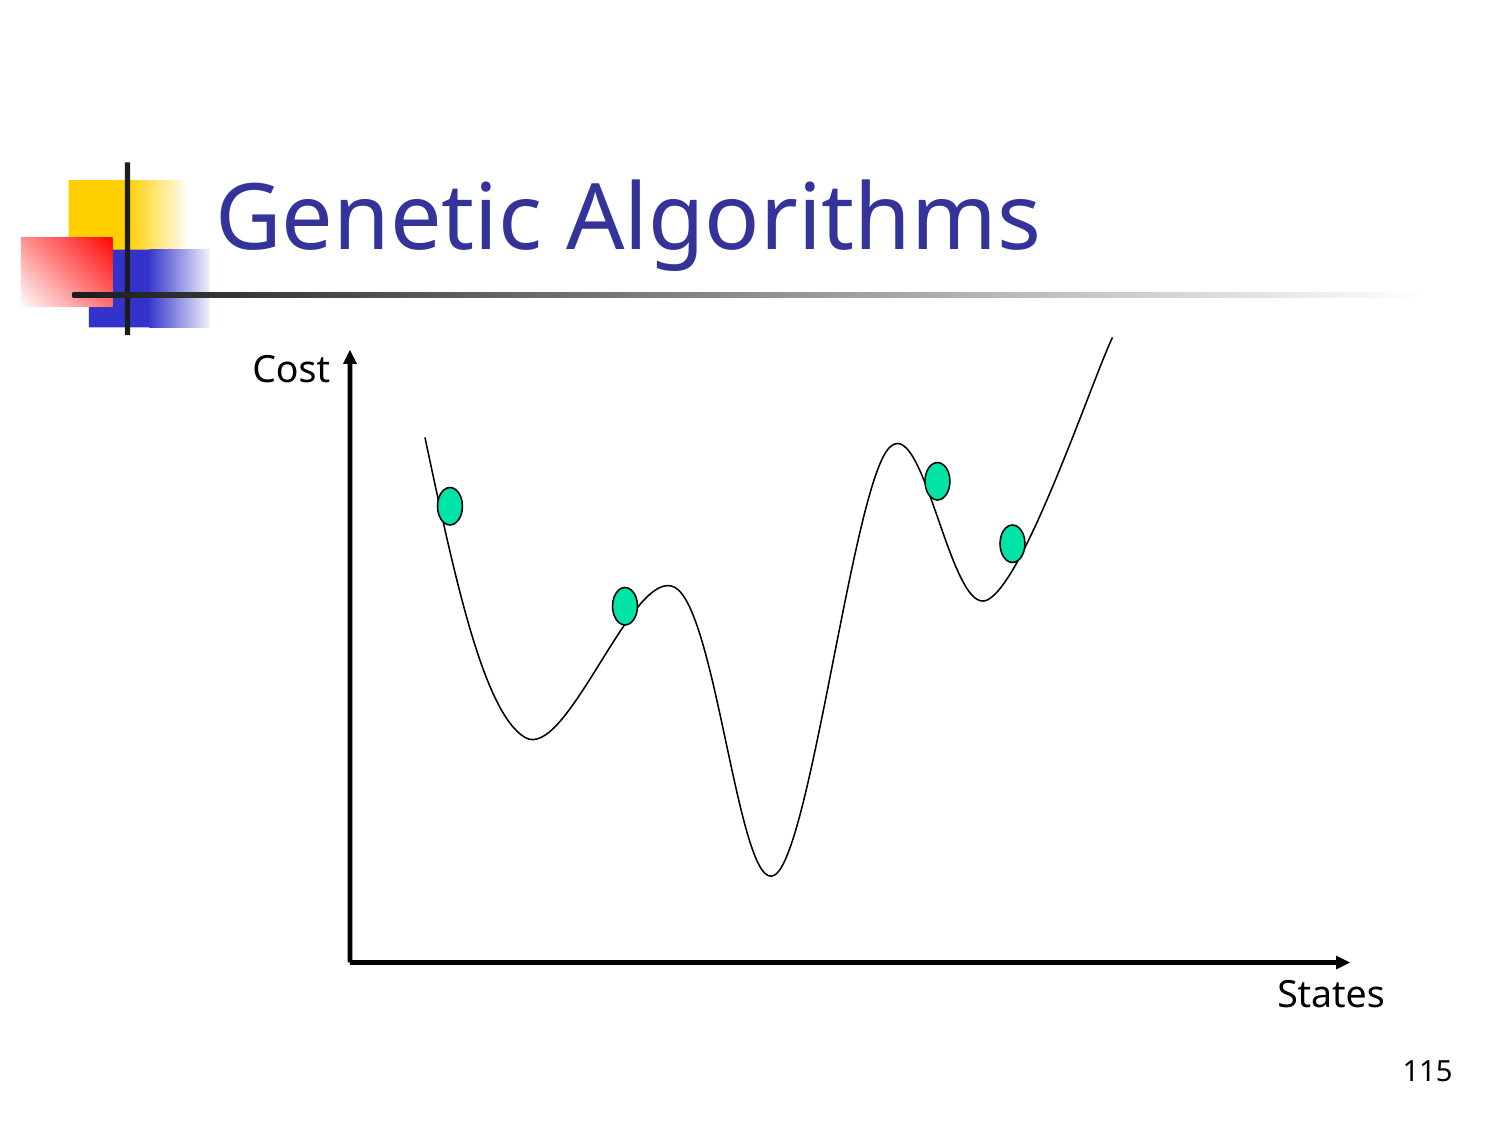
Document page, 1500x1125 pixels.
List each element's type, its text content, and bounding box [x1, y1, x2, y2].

text_box States [1262, 962, 1438, 1023]
text_box [924, 462, 950, 501]
text_box [612, 587, 638, 625]
text_box [424, 337, 1113, 877]
text_box [999, 525, 1025, 563]
text_box Cost [237, 337, 400, 398]
title Genetic Algorithms [199, 140, 1479, 276]
slide_number 115 [1154, 1023, 1468, 1100]
text_box [1337, 956, 1349, 962]
text_box [437, 487, 463, 526]
